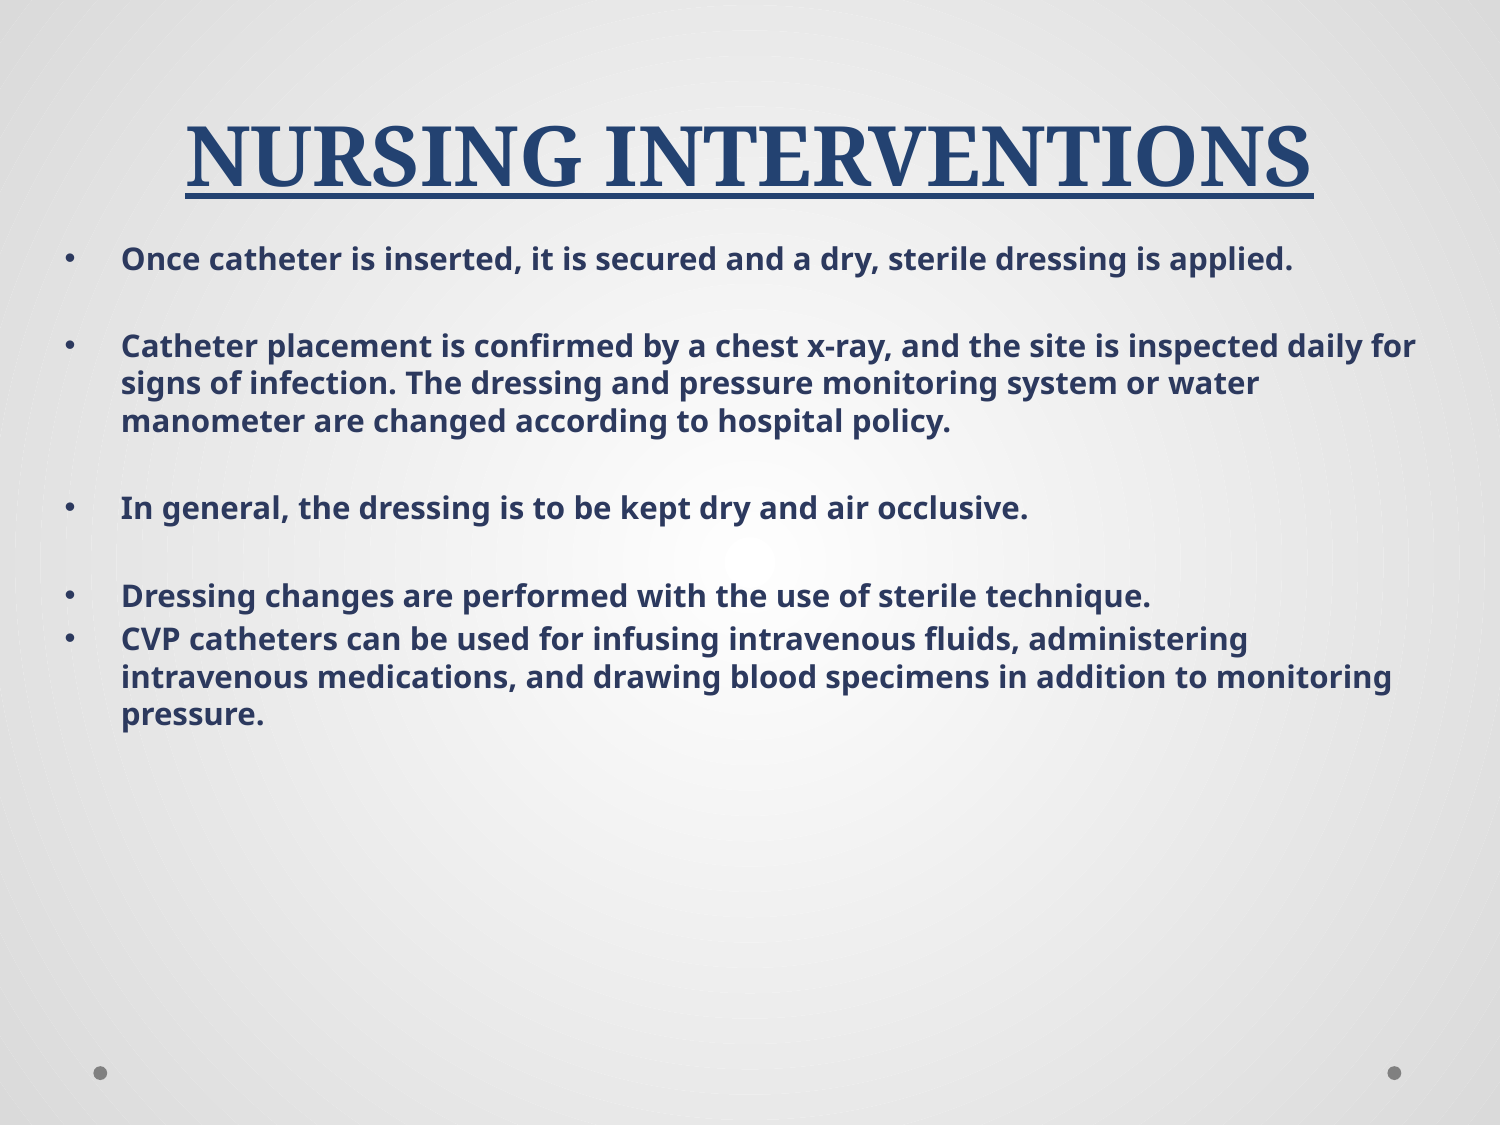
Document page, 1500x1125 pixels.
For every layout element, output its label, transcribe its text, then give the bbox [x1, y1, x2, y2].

list Once catheter is inserted, it is secured and a dry, sterile dressing is applied. Catheter placement is confirmed by a chest x-ray, and the site is inspected daily for signs of infection. The dressing and pressure monitoring system or water manometer are changed according to hospital policy. In general, the dressing is to be kept dry and air occlusive. Dressing changes are performed with the use of sterile technique. CVP catheters can be used for infusing intravenous fluids, administering intravenous medications, and drawing blood specimens in addition to monitoring pressure. [49, 187, 1445, 1001]
title NURSING INTERVENTIONS [49, 37, 1450, 211]
